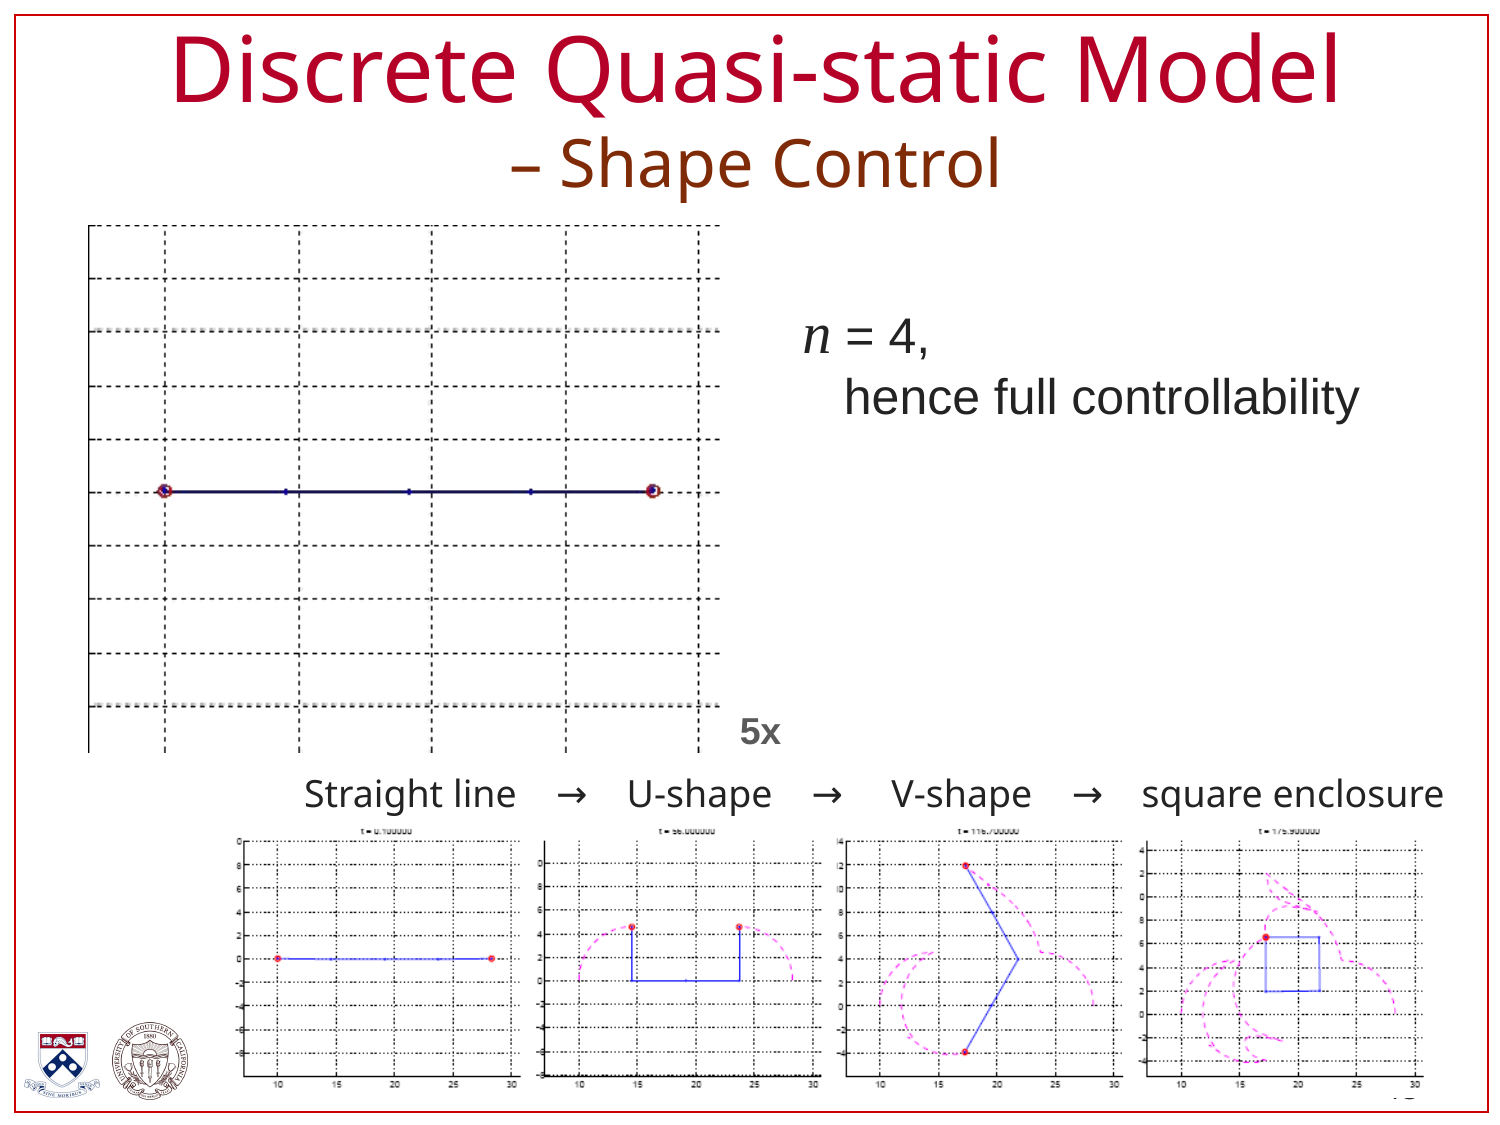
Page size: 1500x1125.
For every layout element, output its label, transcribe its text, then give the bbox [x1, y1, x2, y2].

picture [24, 1032, 100, 1098]
title Discrete Quasi-static Model – Shape Control [36, 11, 1476, 201]
text_box Straight line → U-shape → V-shape → square enclosure [262, 762, 1488, 823]
text_box n = 4, hence full controllability [787, 287, 1438, 433]
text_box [87, 224, 724, 754]
text_box 5x [725, 699, 813, 760]
picture [227, 824, 1438, 1098]
